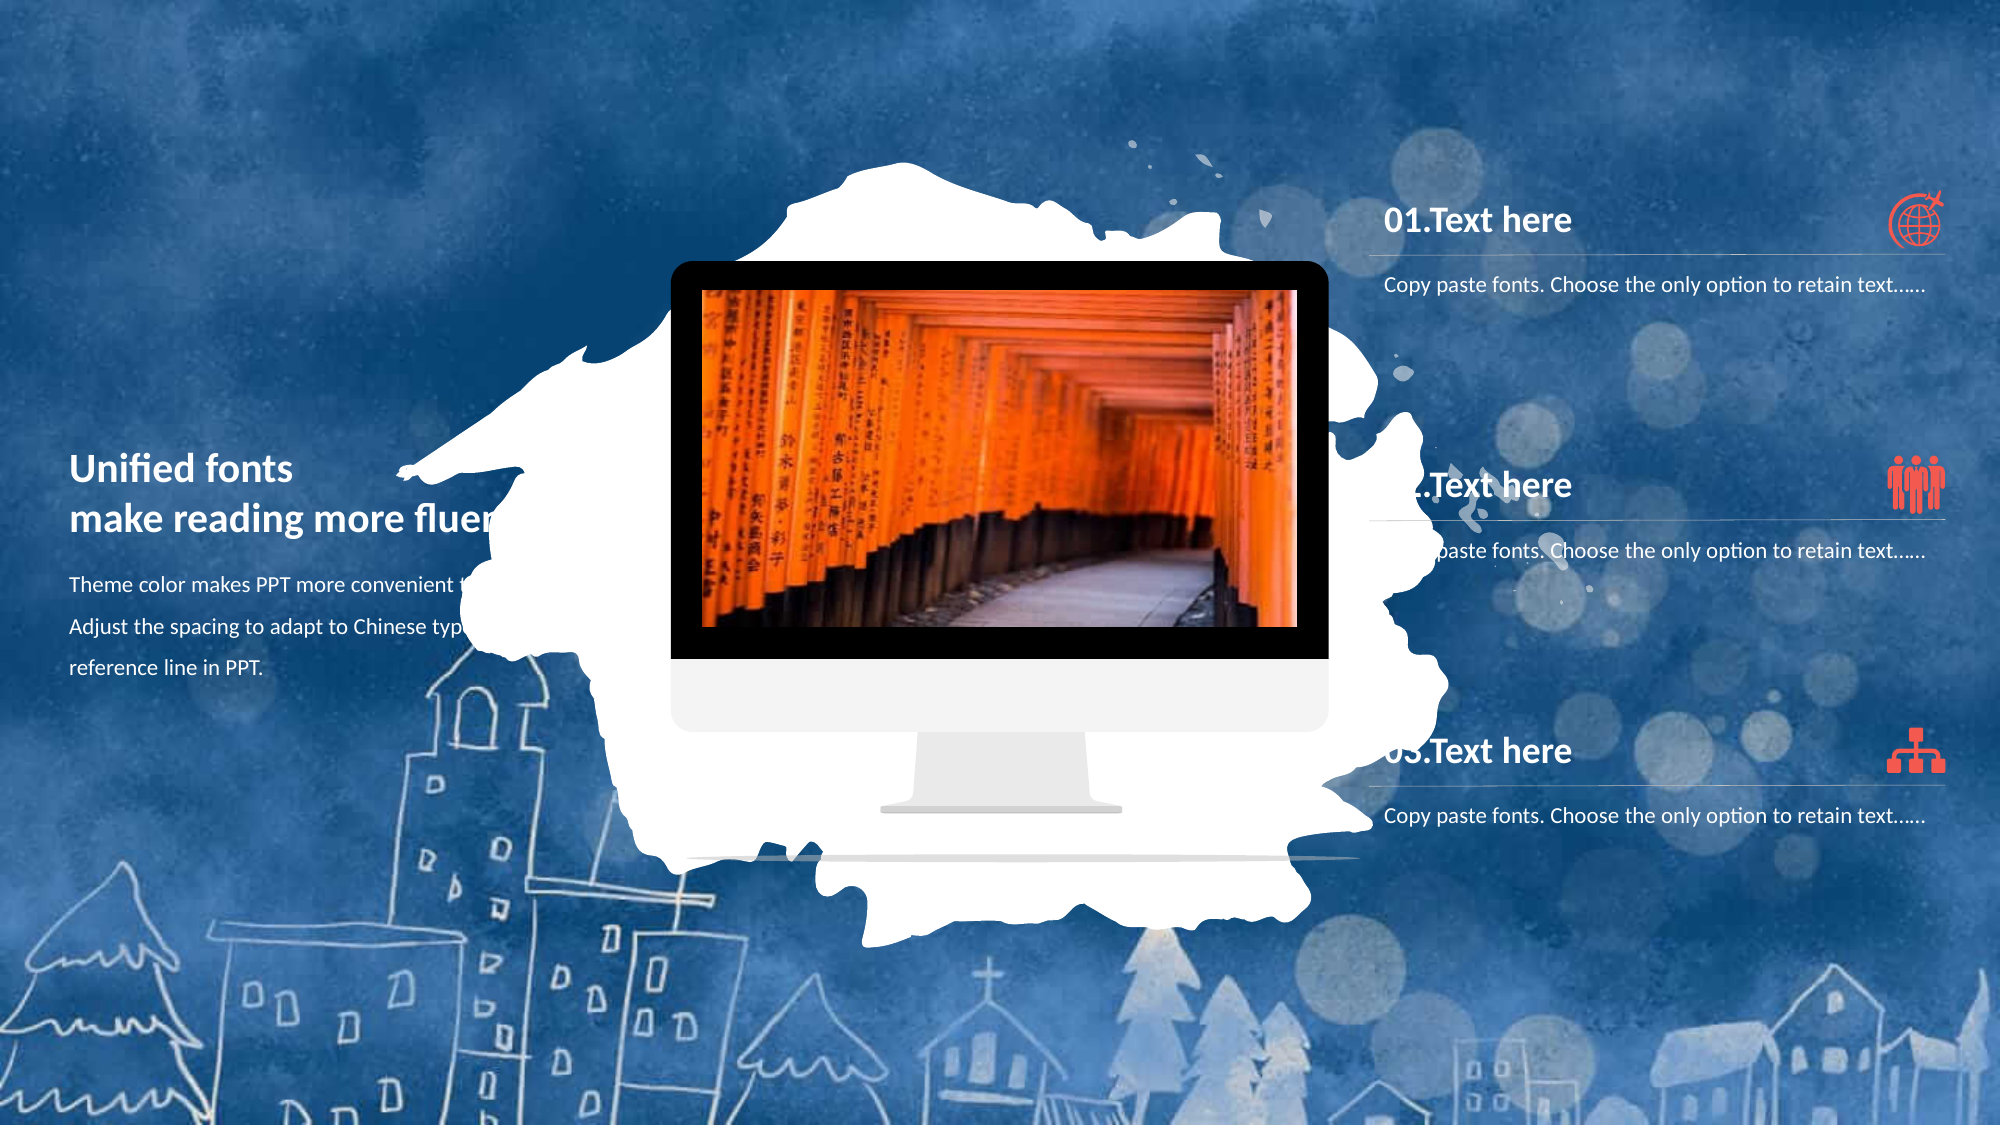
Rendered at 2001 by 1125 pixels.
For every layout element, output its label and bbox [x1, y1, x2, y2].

text_box [419, 150, 1581, 975]
picture [0, 0, 2000, 1125]
